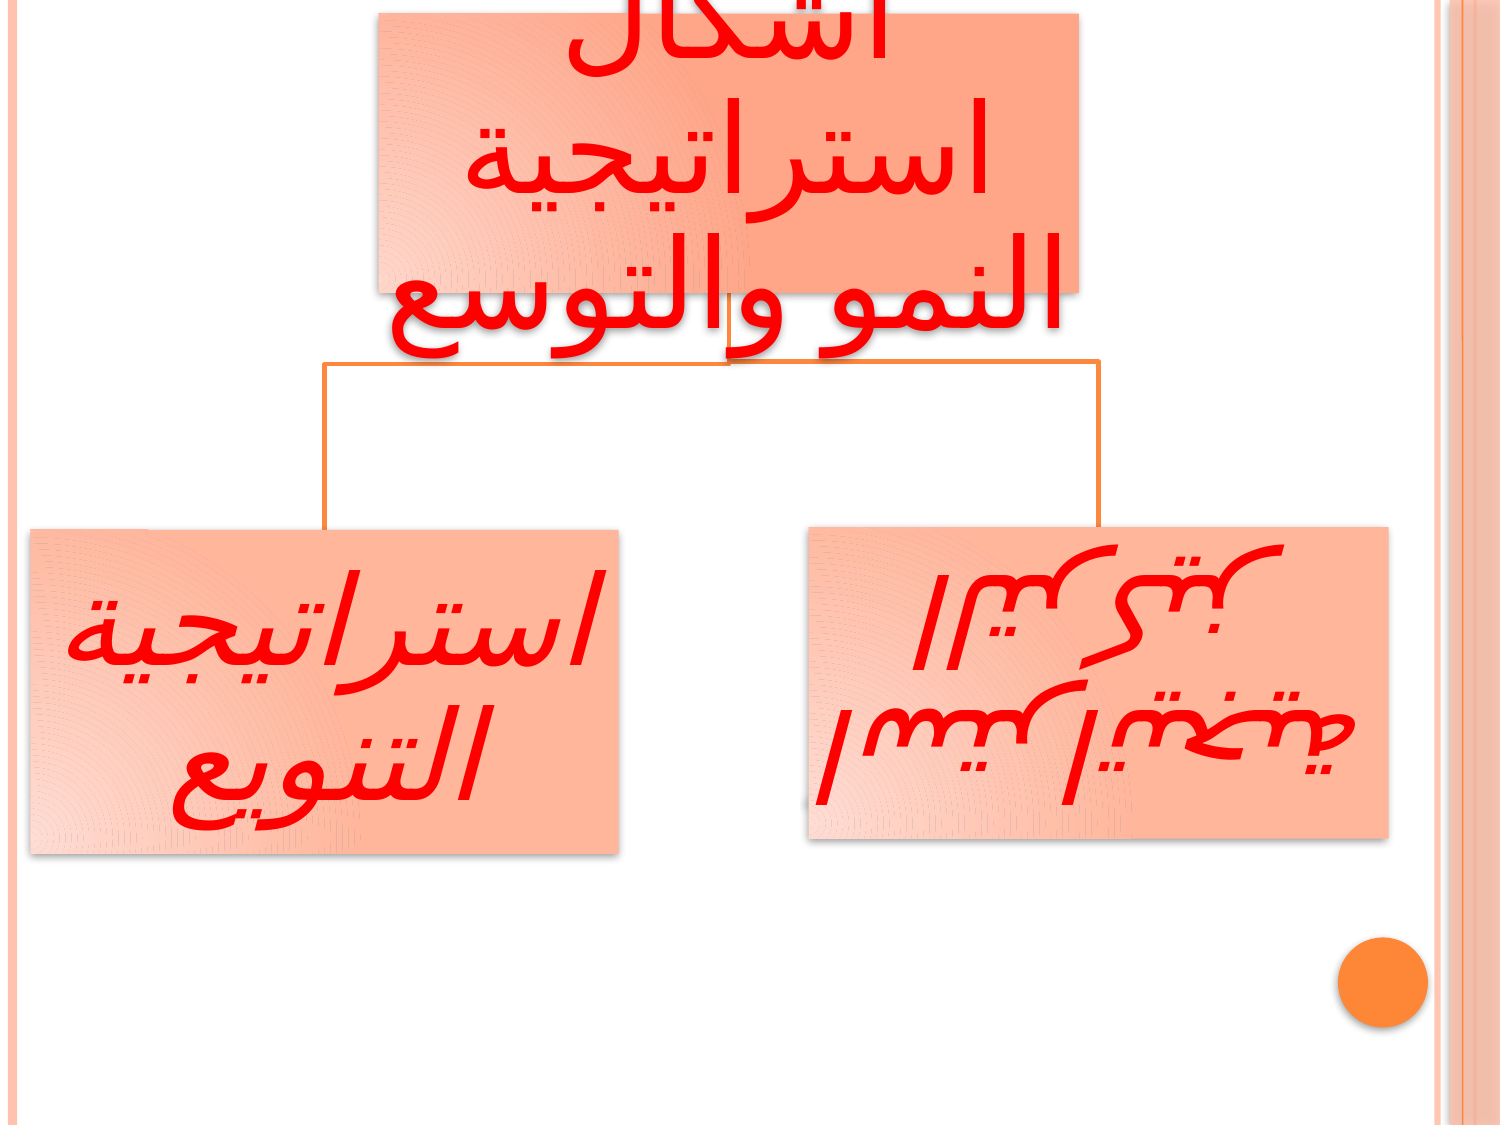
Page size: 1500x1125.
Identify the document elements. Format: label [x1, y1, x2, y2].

text_box [0, 0, 1500, 1079]
